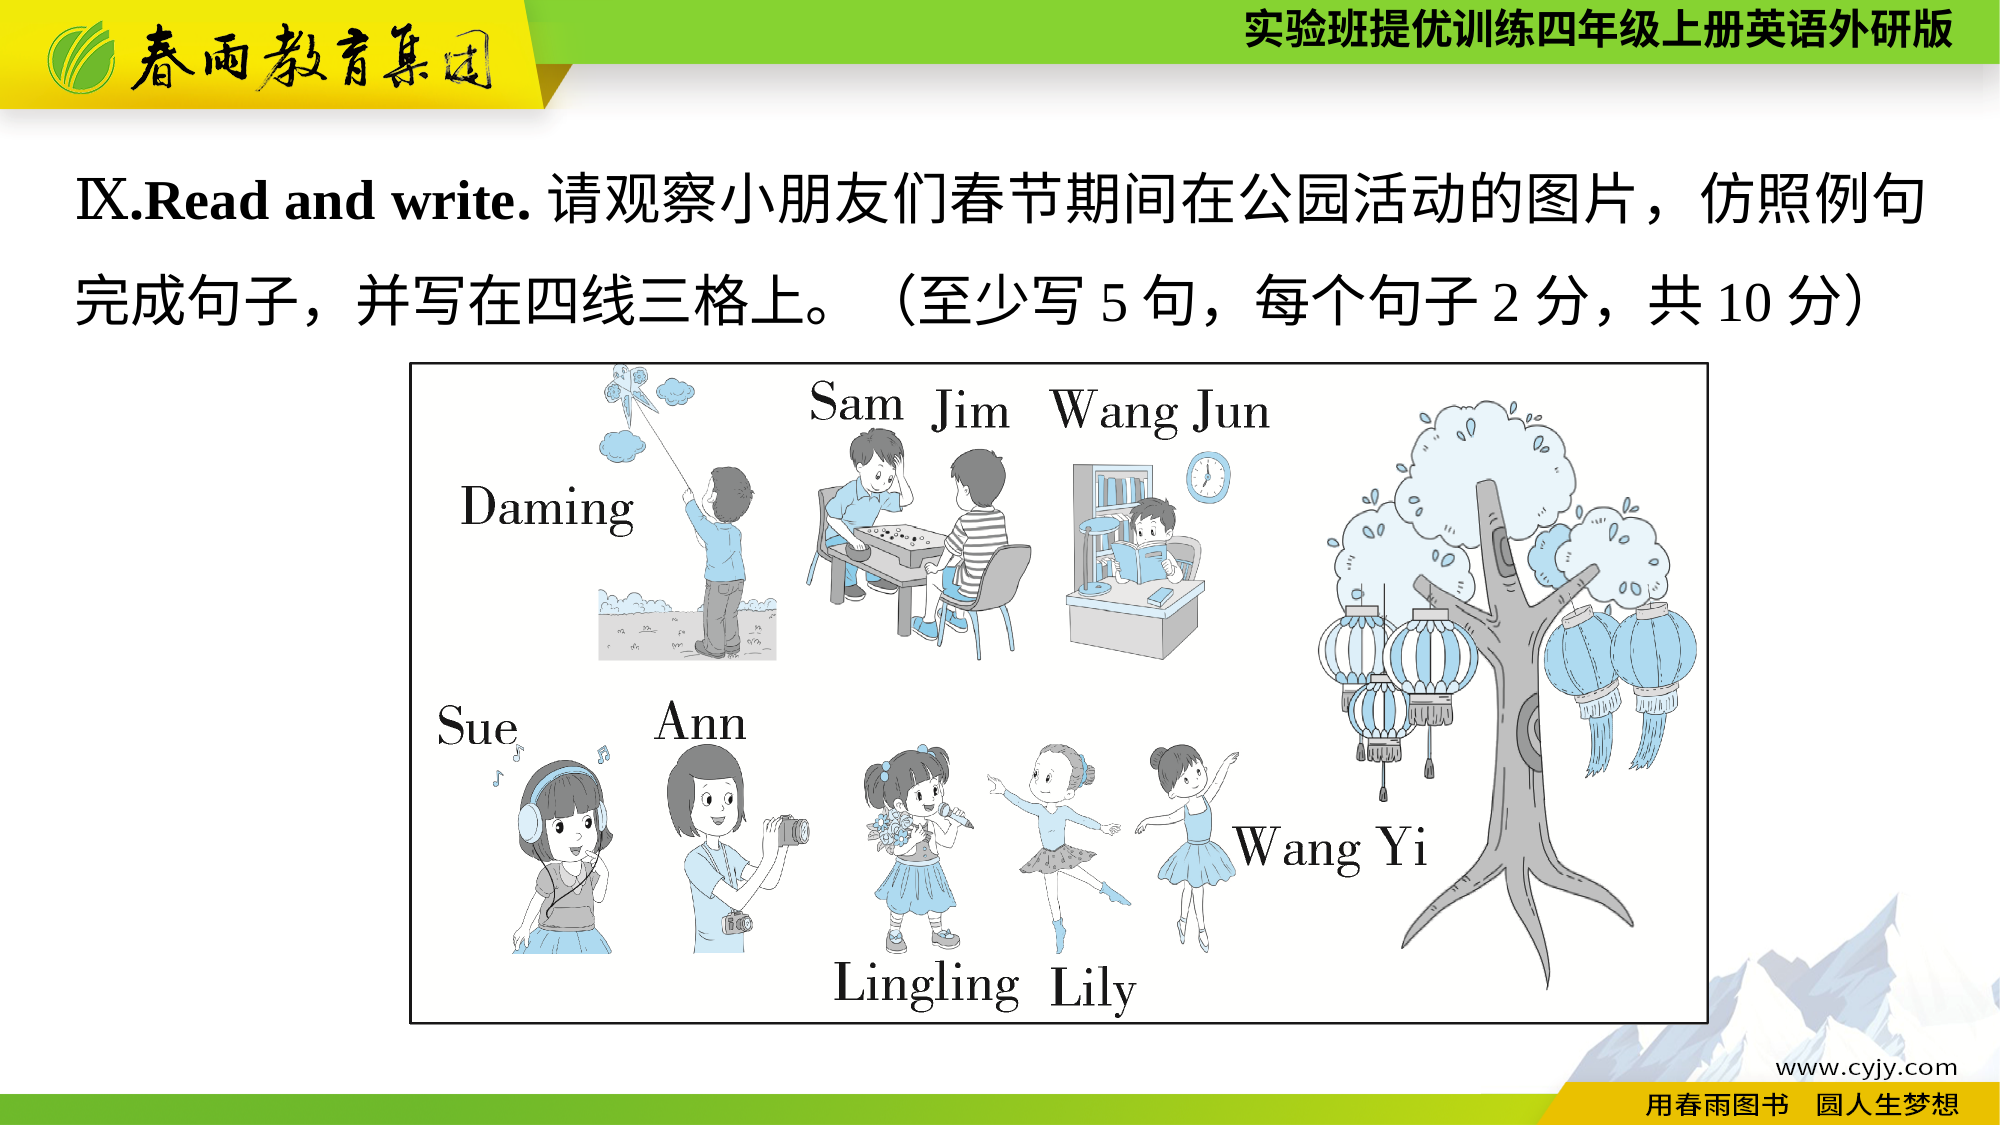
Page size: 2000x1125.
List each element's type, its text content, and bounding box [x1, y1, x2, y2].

list Ⅸ.Read and write.请观察小朋友们春节期间在公园活动的图片，仿照例句完成句子，并写在四线三格上。（至少写5句，每个句子2分，共10分） [59, 122, 1944, 330]
picture [0, 0, 2000, 1125]
